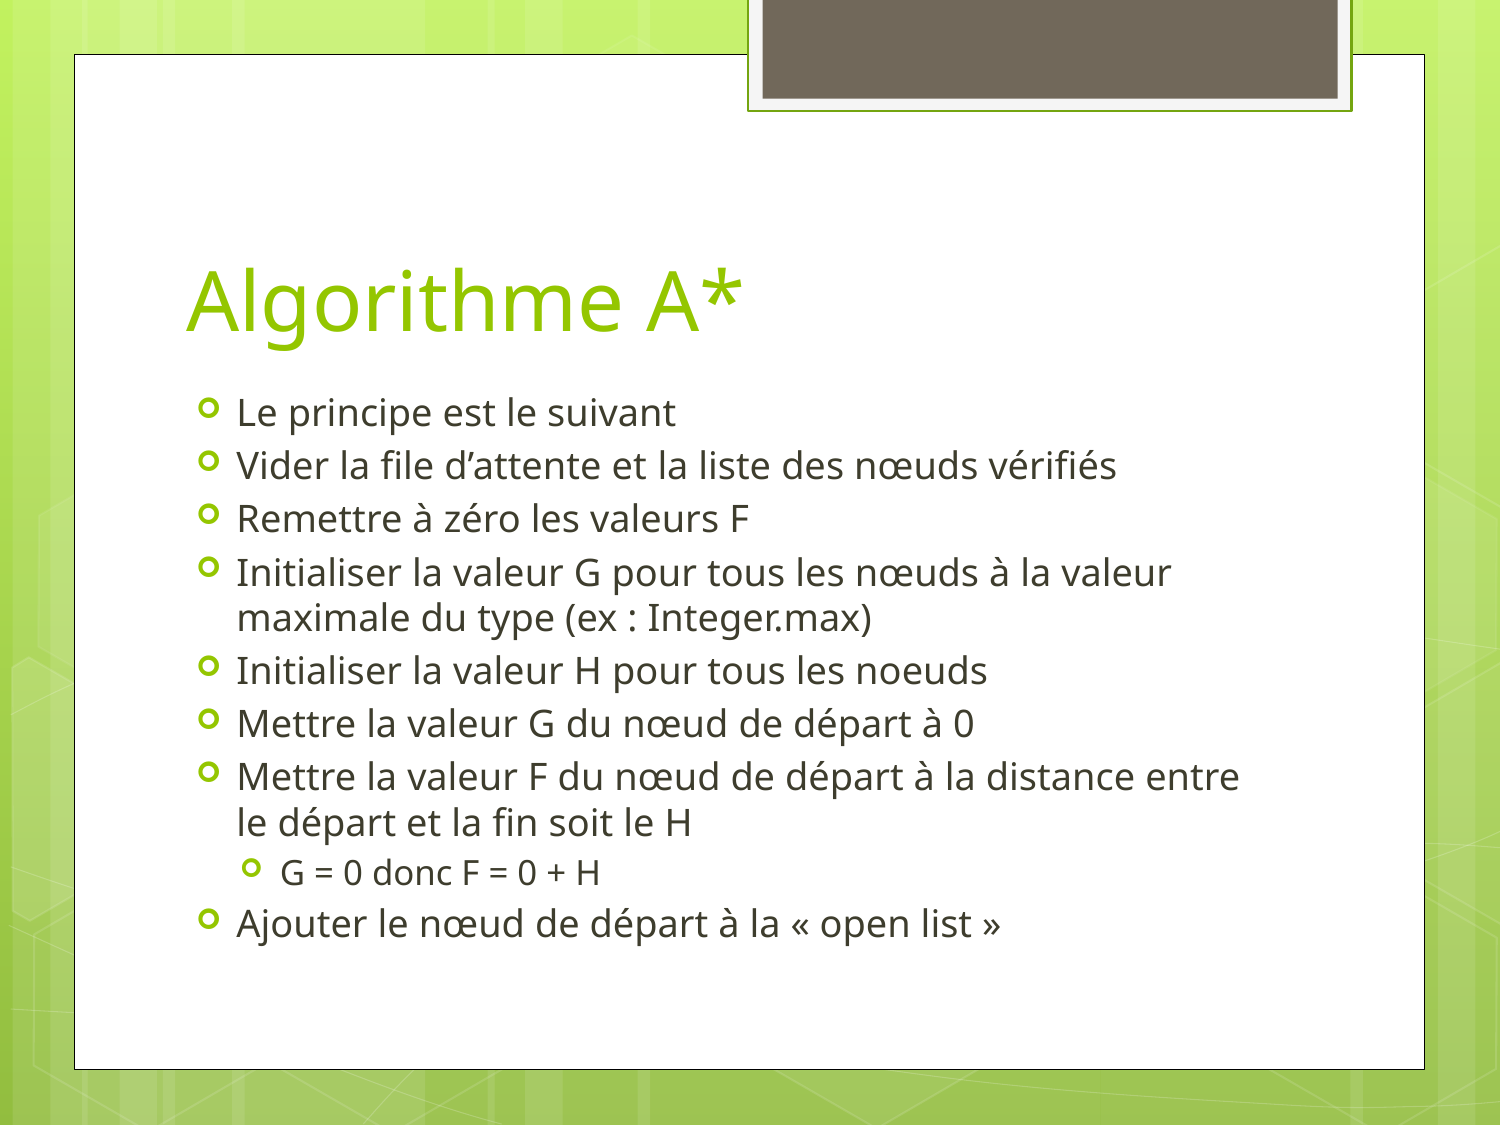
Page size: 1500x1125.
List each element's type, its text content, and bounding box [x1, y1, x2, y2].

title Algorithme A* [171, 168, 1324, 357]
list Le principe est le suivant Vider la file d’attente et la liste des nœuds vérifiés Remettre à zéro les valeurs F Initialiser la valeur G pour tous les nœuds à la valeur maximale du type (ex : Integer.max) Initialiser la valeur H pour tous les noeuds Mettre la valeur G du nœud de départ à 0 Mettre la valeur F du nœud de départ à la distance entre le départ et la fin soit le H G = 0 donc F = 0 + H Ajouter le nœud de départ à la « open list » [171, 381, 1283, 957]
